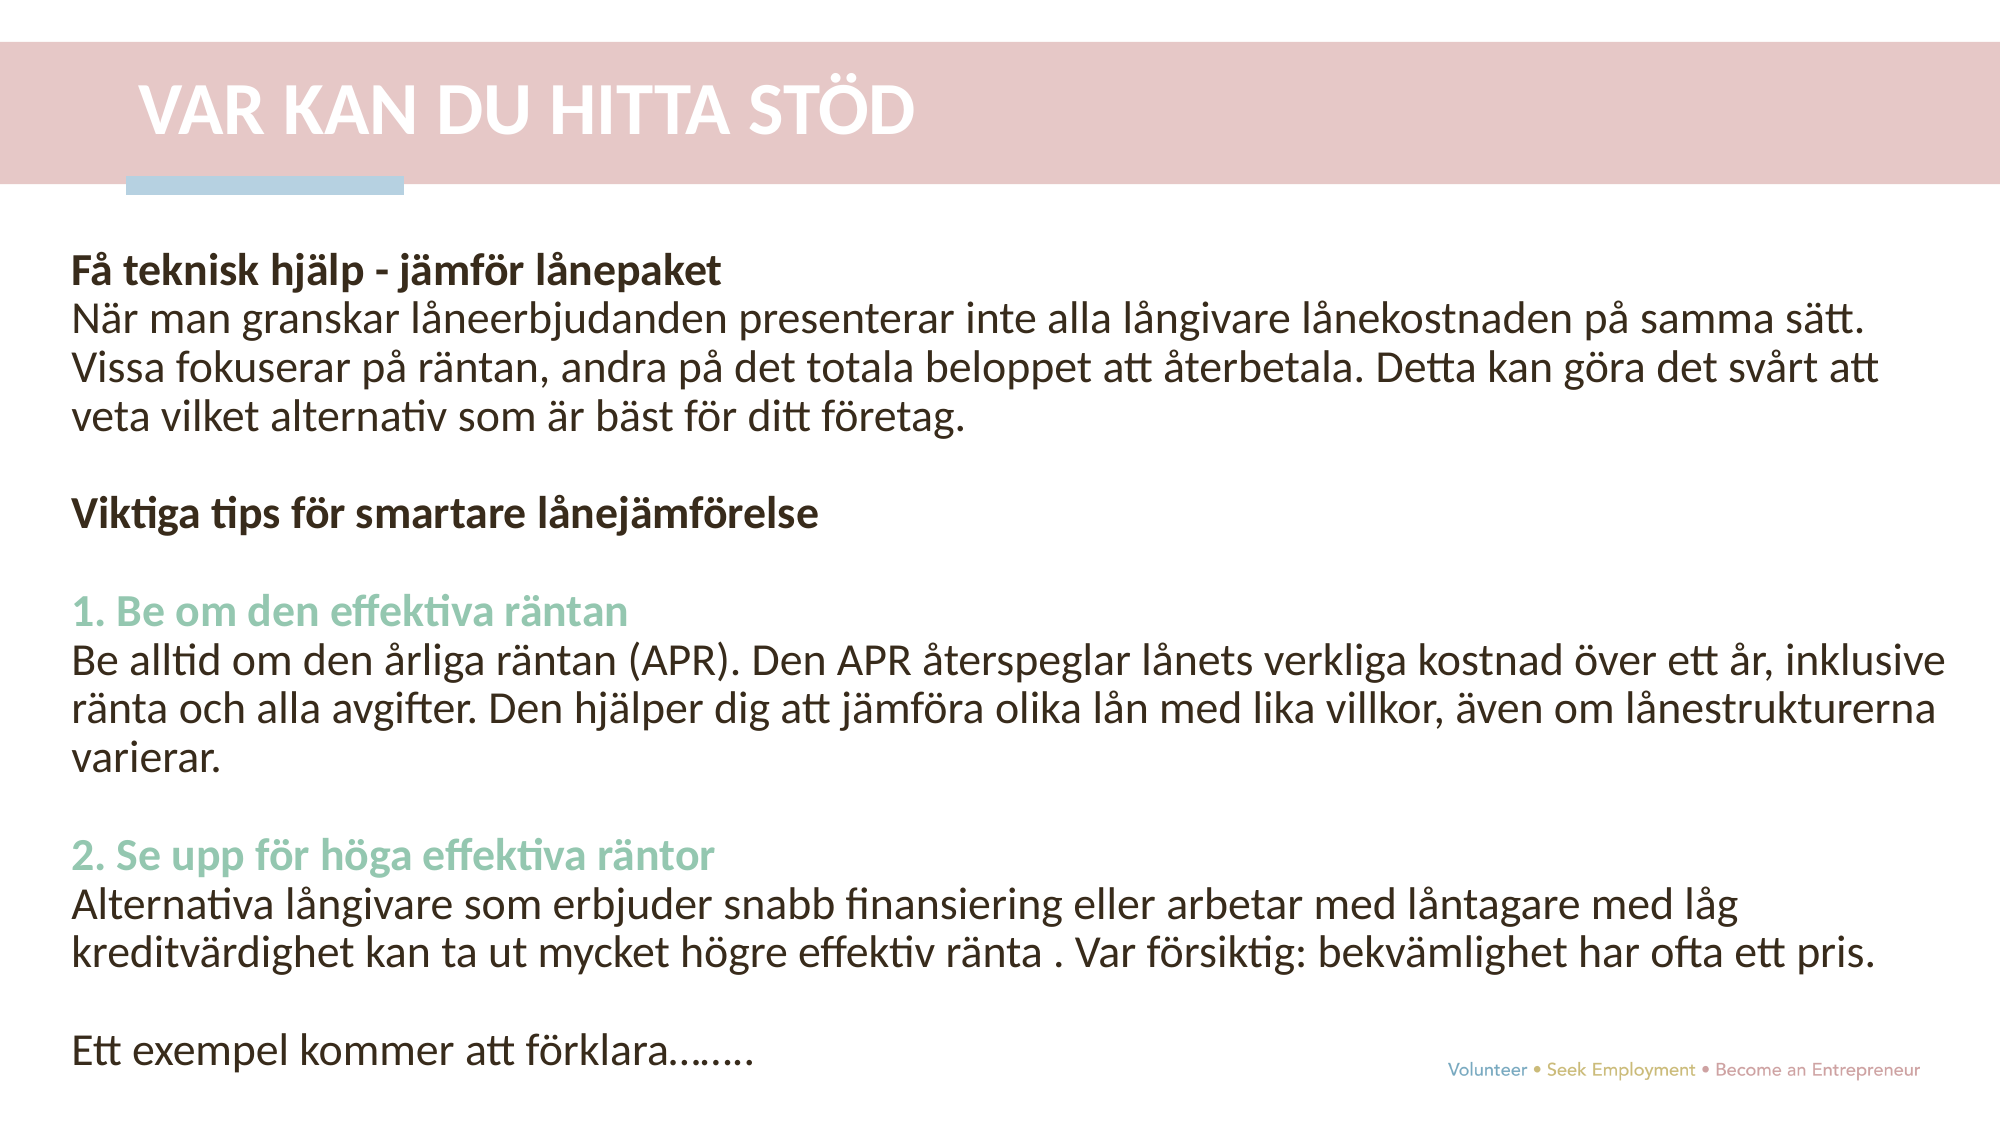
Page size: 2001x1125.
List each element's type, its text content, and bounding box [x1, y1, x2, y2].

text_box Få teknisk hjälp - jämför lånepaket När man granskar låneerbjudanden presenterar inte alla långivare lånekostnaden på samma sätt. Vissa fokuserar på räntan, andra på det totala beloppet att återbetala. Detta kan göra det svårt att veta vilket alternativ som är bäst för ditt företag. Viktiga tips för smartare lånejämförelse 1. Be om den effektiva räntan Be alltid om den årliga räntan (APR). Den APR återspeglar lånets verkliga kostnad över ett år, inklusive ränta och alla avgifter. Den hjälper dig att jämföra olika lån med lika villkor, även om lånestrukturerna varierar. 2. Se upp för höga effektiva räntor Alternativa långivare som erbjuder snabb finansiering eller arbetar med låntagare med låg kreditvärdighet kan ta ut mycket högre effektiv ränta . Var försiktig: bekvämlighet har ofta ett pris. Ett exempel kommer att förklara…….. [56, 189, 1967, 616]
picture [1418, 1046, 1971, 1103]
list VAR KAN DU HITTA STÖD [123, 51, 1913, 170]
